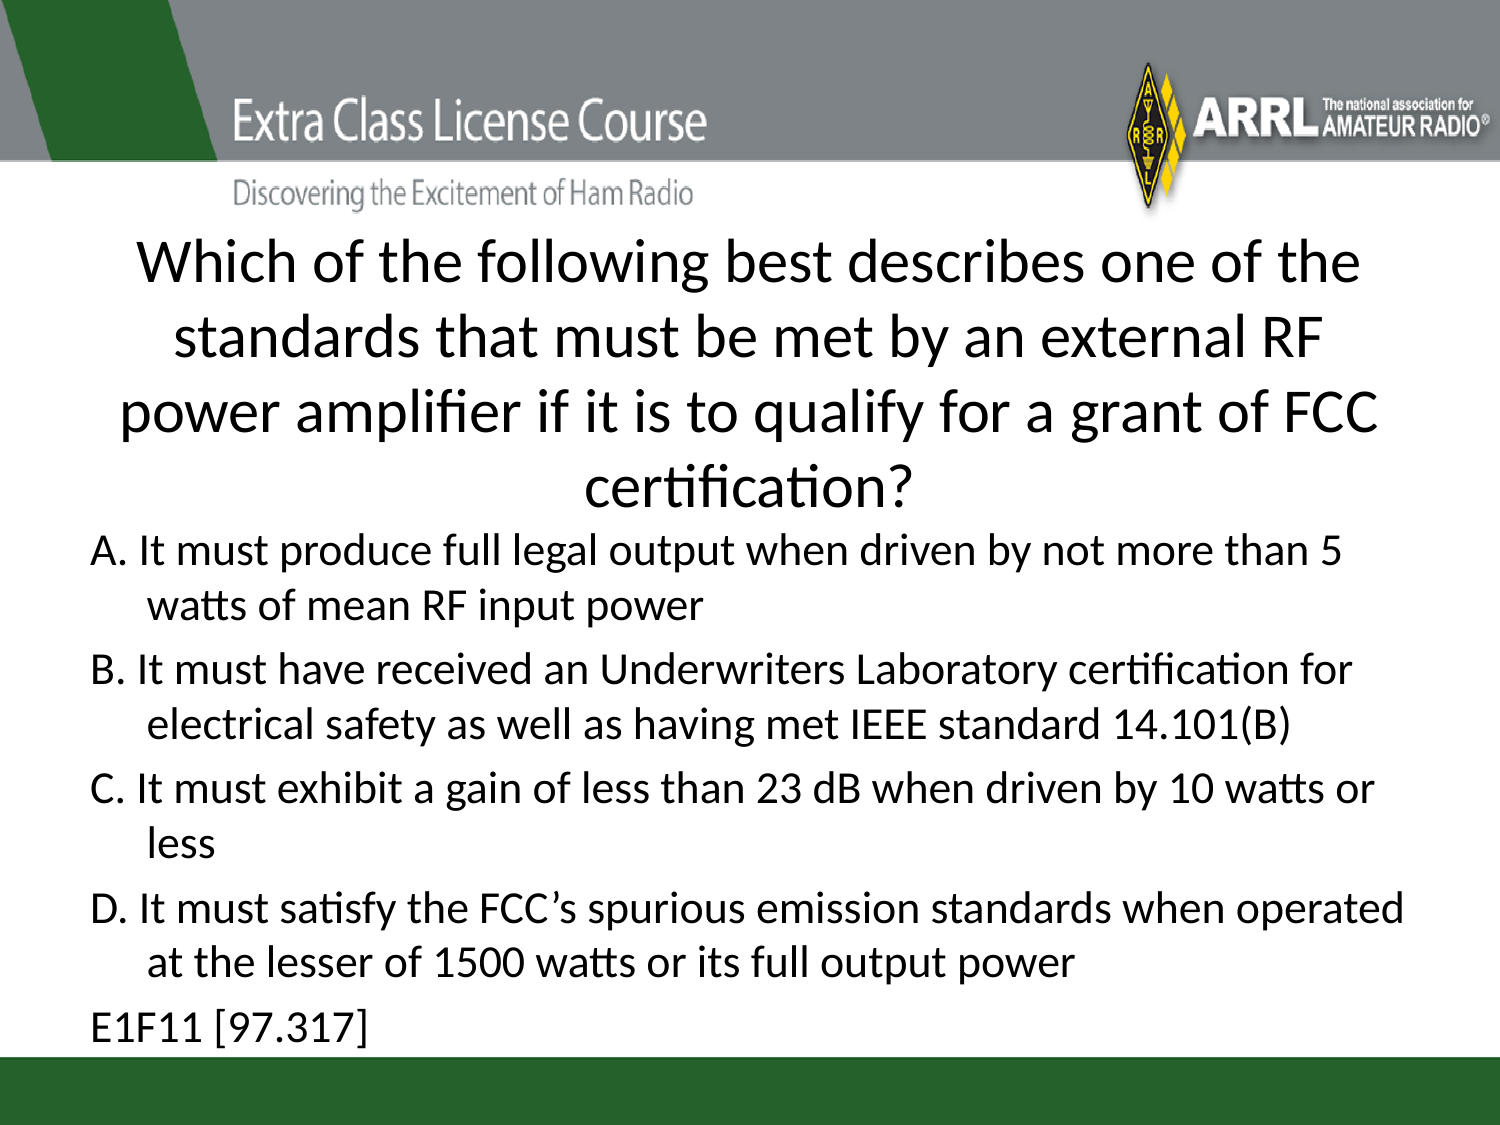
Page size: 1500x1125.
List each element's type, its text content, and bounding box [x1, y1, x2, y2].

list A. It must produce full legal output when driven by not more than 5 watts of mean RF input power B. It must have received an Underwriters Laboratory certification for electrical safety as well as having met IEEE standard 14.101(B) C. It must exhibit a gain of less than 23 dB when driven by 10 watts or less D. It must satisfy the FCC’s spurious emission standards when operated at the lesser of 1500 watts or its full output power E1F11 [97.317] [75, 512, 1426, 1013]
title Which of the following best describes one of the standards that must be met by an external RF power amplifier if it is to qualify for a grant of FCC certification? [75, 212, 1425, 399]
picture [0, 0, 1500, 1125]
